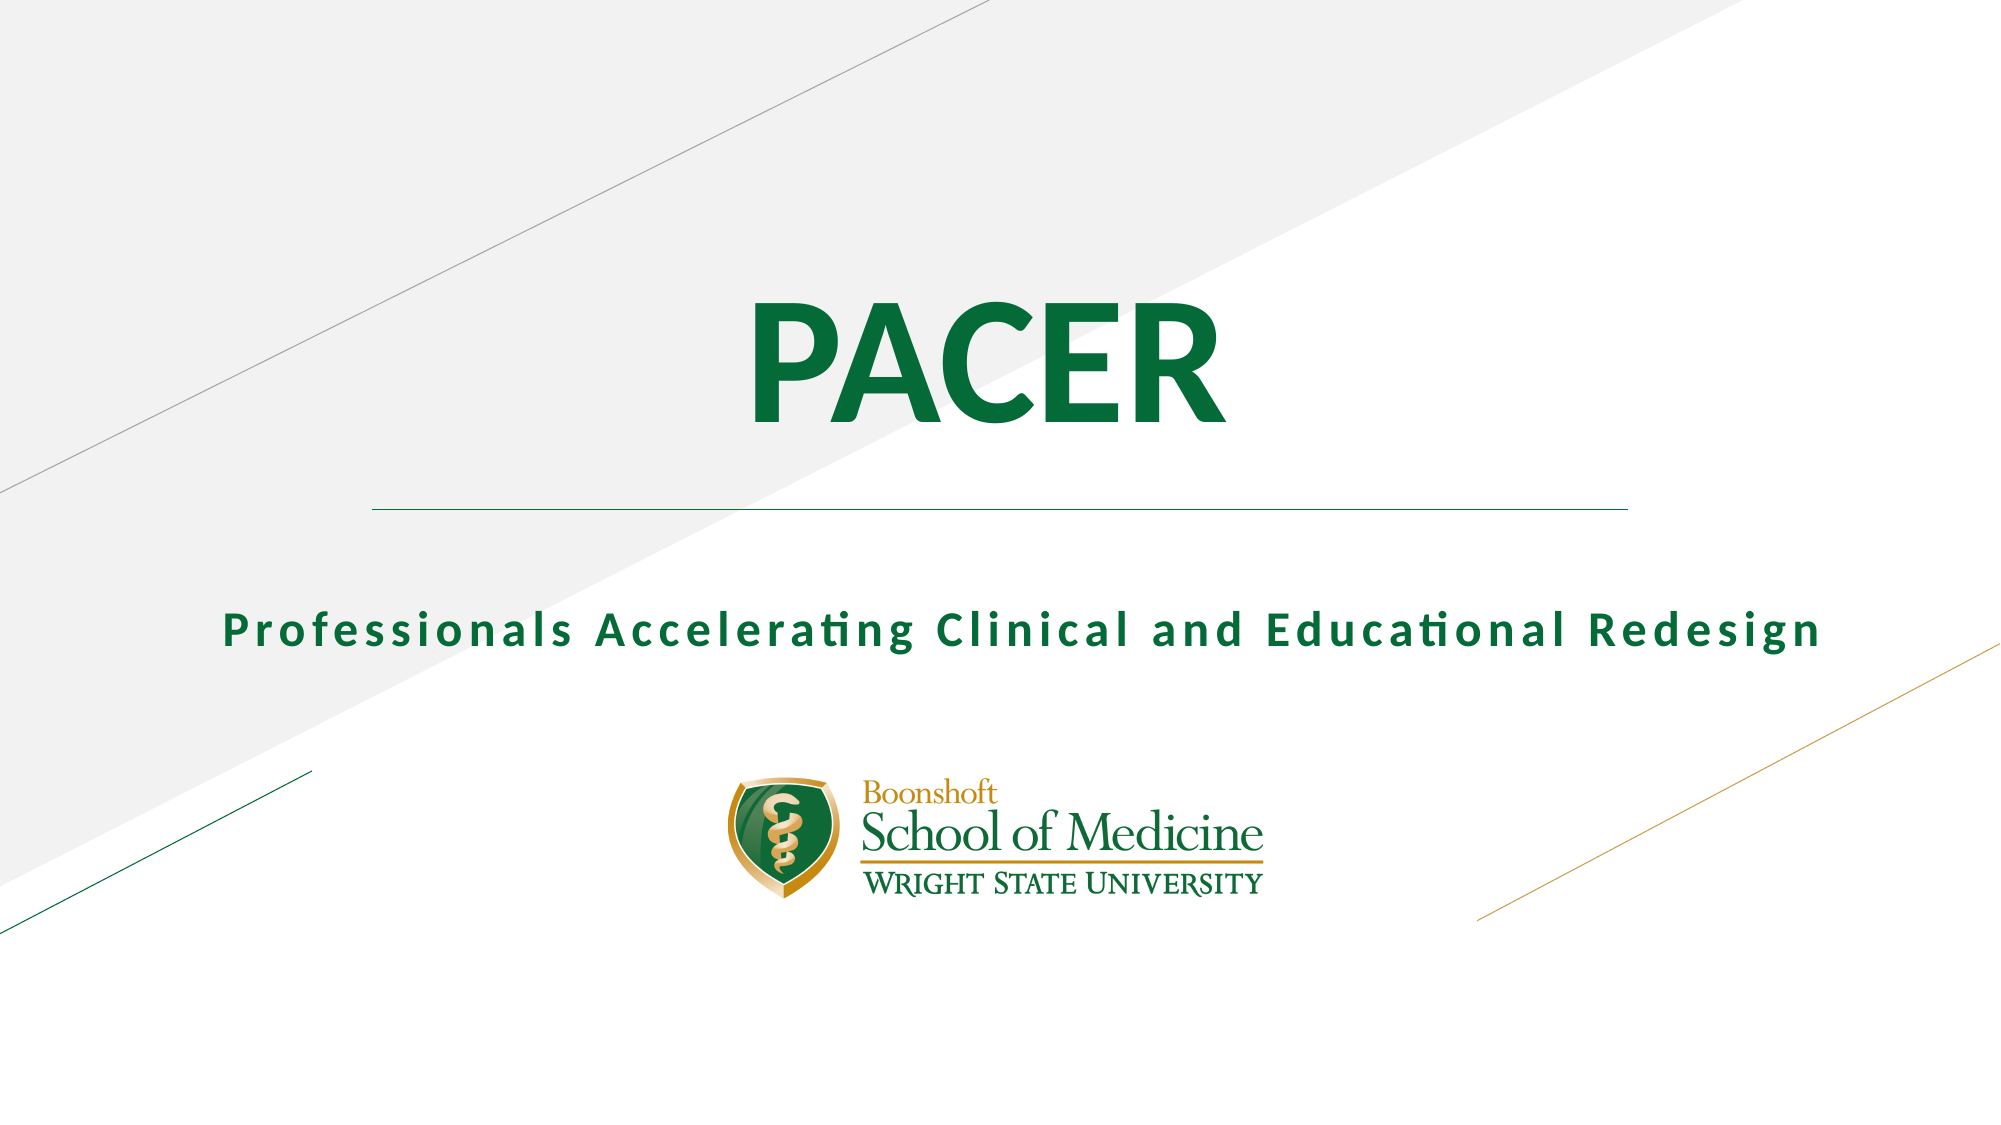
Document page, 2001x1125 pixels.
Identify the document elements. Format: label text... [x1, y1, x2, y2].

title PACER [730, 225, 1270, 462]
subtitle Professionals Accelerating Clinical and Educational Redesign [207, 589, 1891, 684]
picture [721, 683, 1270, 993]
